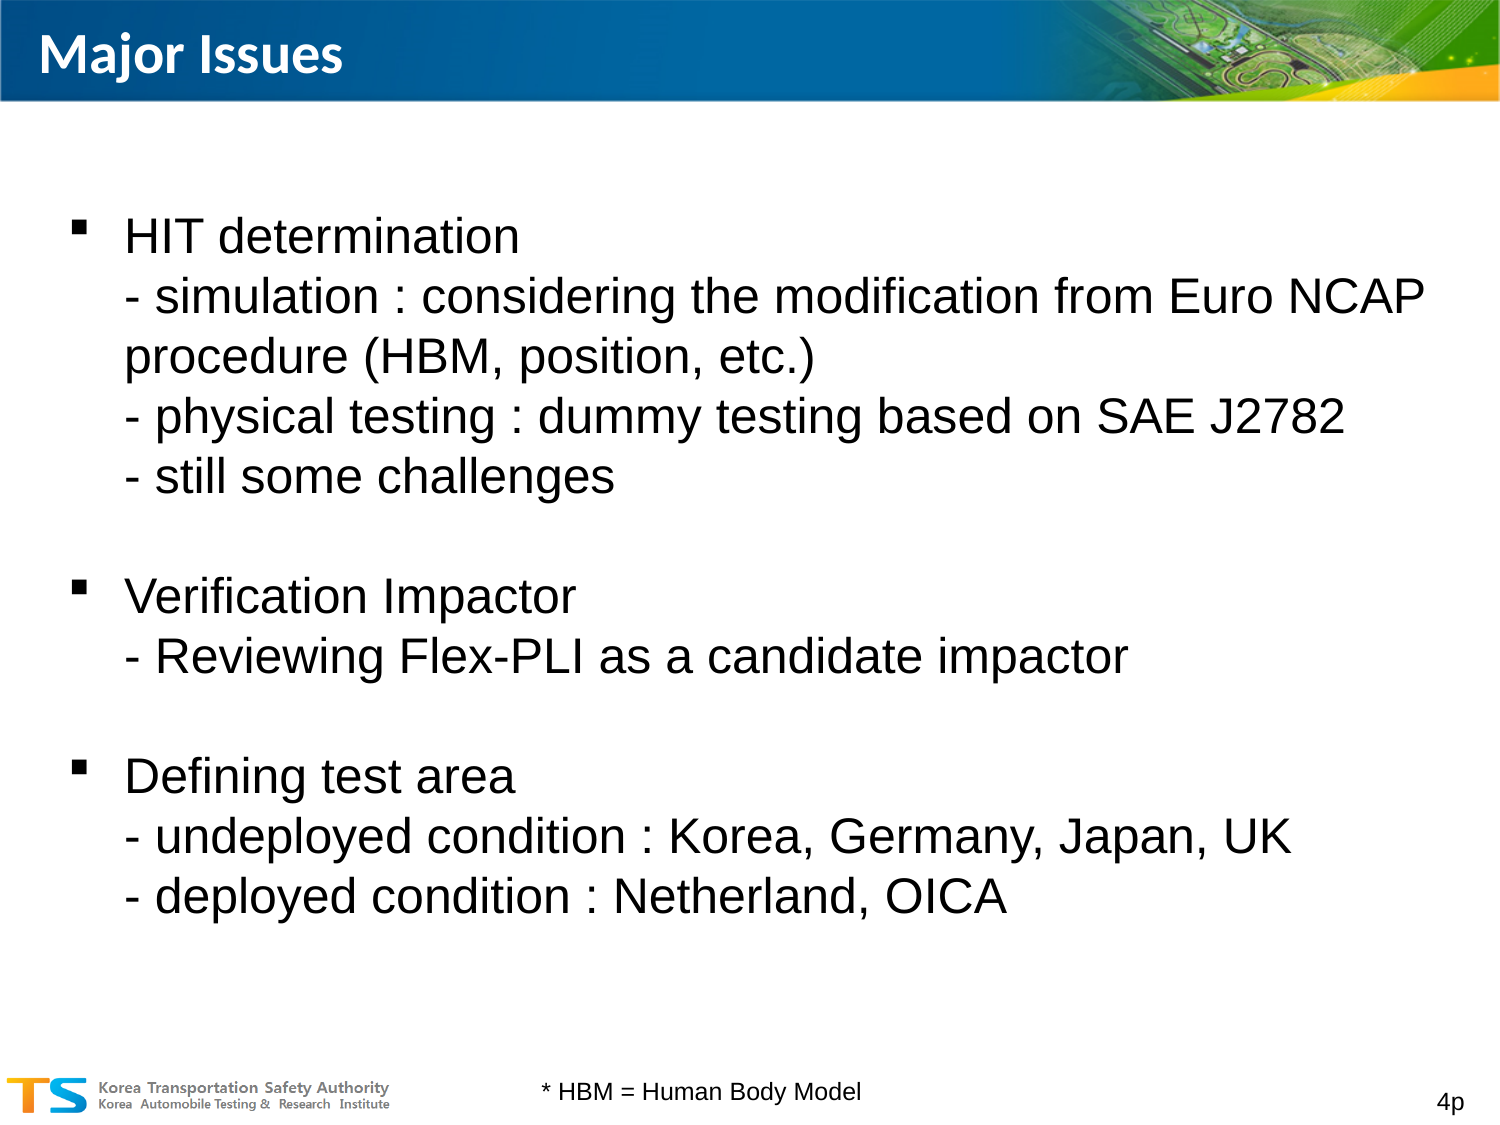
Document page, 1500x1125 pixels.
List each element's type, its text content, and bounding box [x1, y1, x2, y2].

picture [0, 0, 1500, 102]
text_box HIT determination - simulation : considering the modification from Euro NCAP procedure (HBM, position, etc.) - physical testing : dummy testing based on SAE J2782 - still some challenges Verification Impactor - Reviewing Flex-PLI as a candidate impactor Defining test area - undeployed condition : Korea, Germany, Japan, UK - deployed condition : Netherland, OICA [53, 196, 1447, 931]
text_box 4p [1400, 1079, 1500, 1123]
text_box * HBM = Human Body Model [526, 1067, 878, 1113]
picture [4, 1072, 399, 1120]
